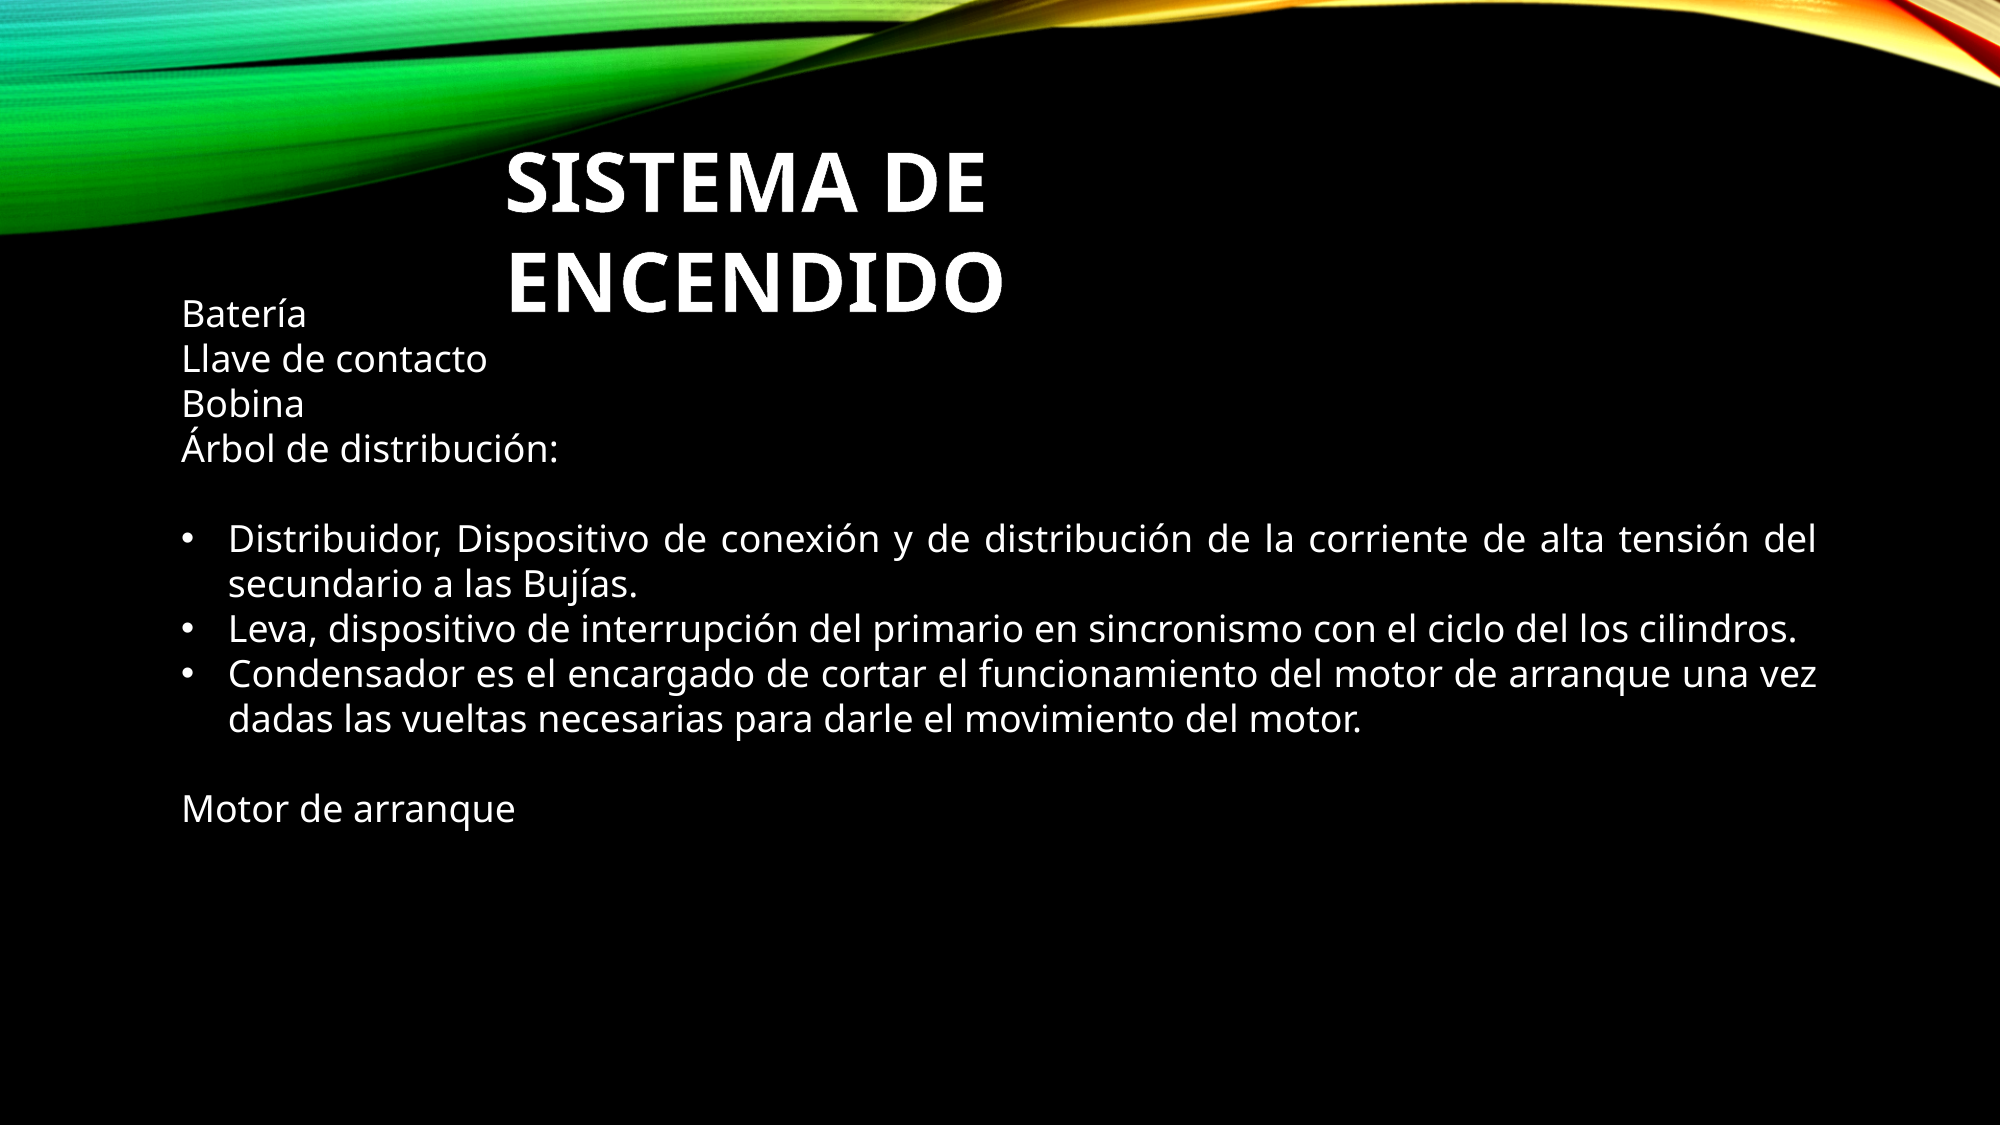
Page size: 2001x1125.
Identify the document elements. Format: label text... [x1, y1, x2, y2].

text_box Batería Llave de contacto Bobina Árbol de distribución: Distribuidor, Dispositivo de conexión y de distribución de la corriente de alta tensión del secundario a las Bujías. Leva, dispositivo de interrupción del primario en sincronismo con el ciclo del los cilindros. Condensador es el encargado de cortar el funcionamiento del motor de arranque una vez dadas las vueltas necesarias para darle el movimiento del motor. Motor de arranque [166, 282, 1834, 838]
picture [0, 0, 2000, 237]
text_box SISTEMA DE ENCENDIDO [489, 121, 1511, 336]
